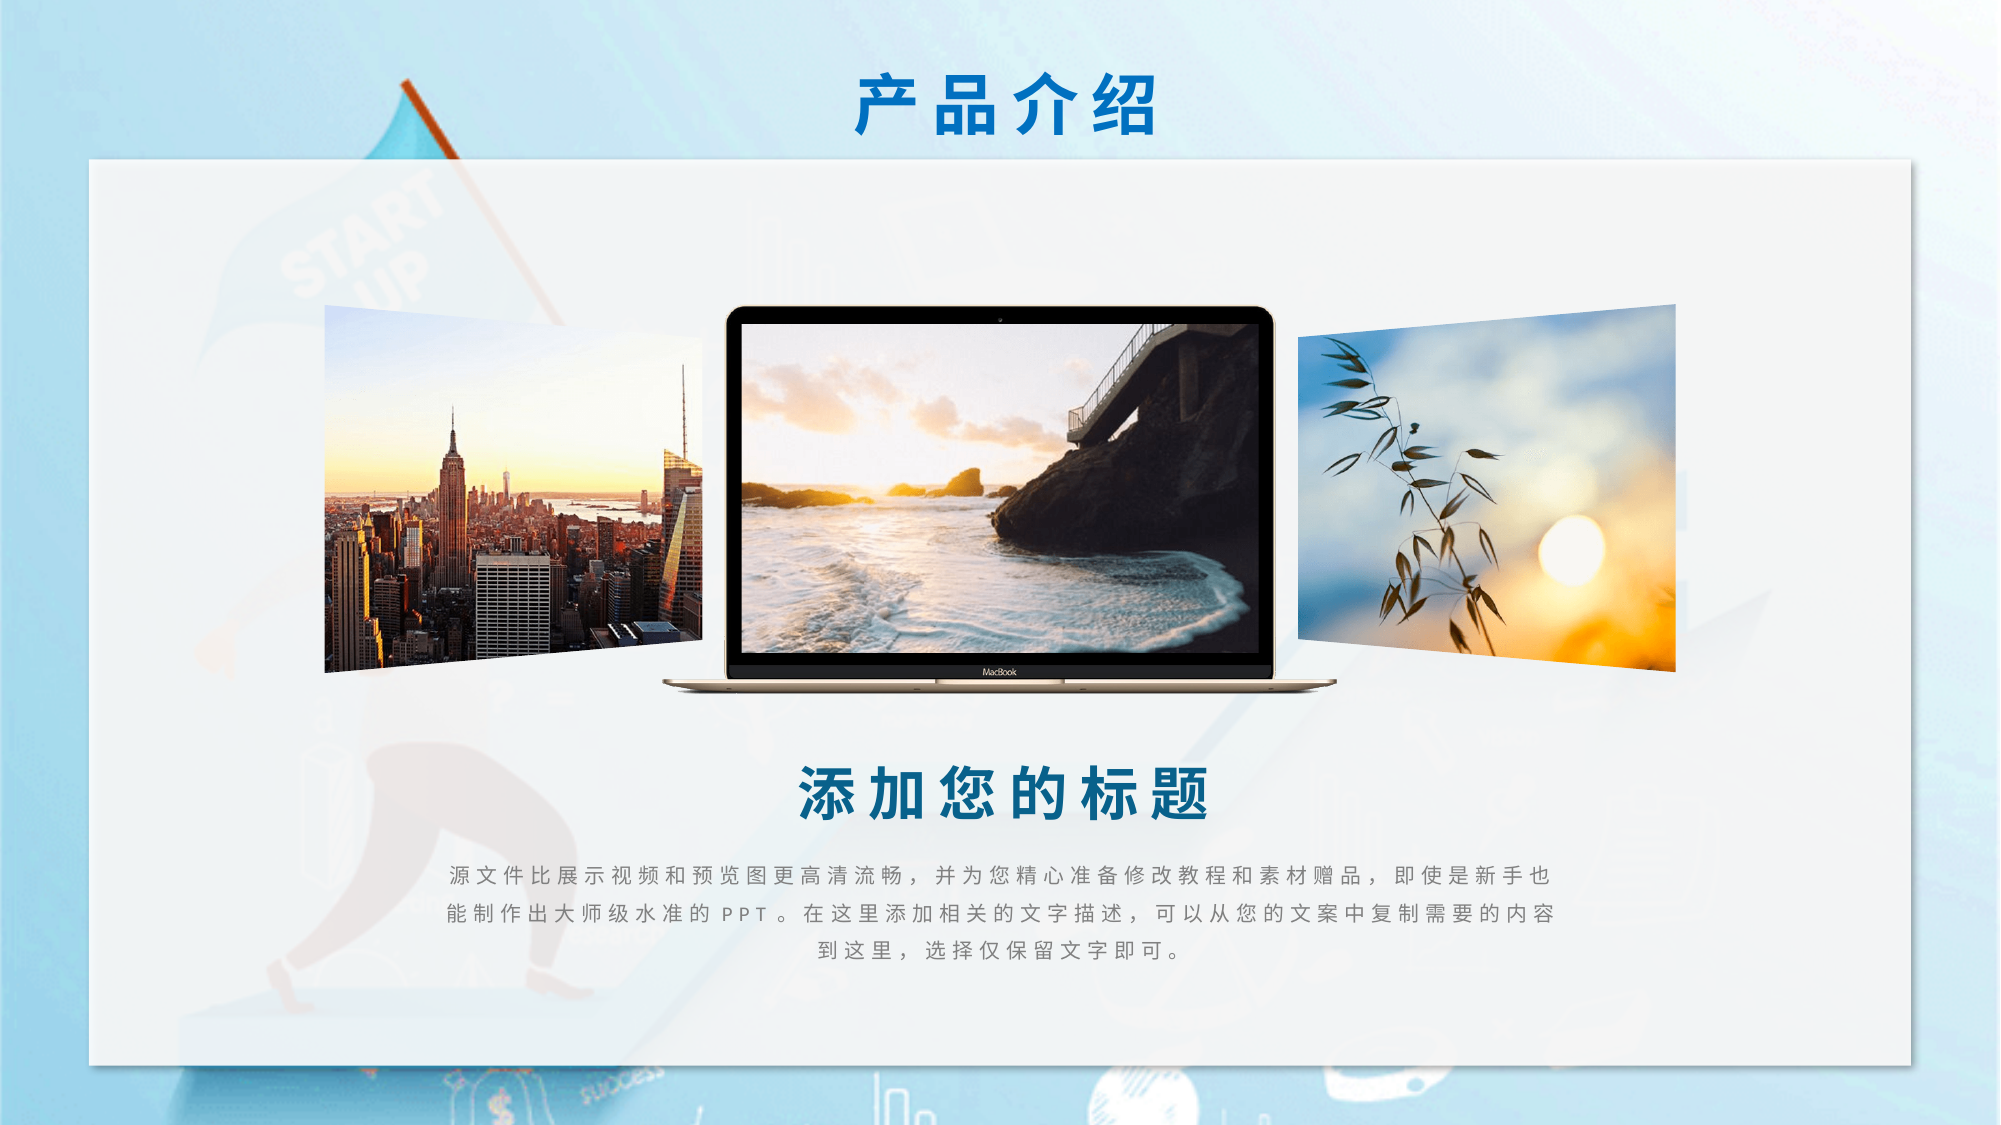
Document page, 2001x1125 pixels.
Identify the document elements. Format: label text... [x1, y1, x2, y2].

picture [0, 0, 2000, 1125]
text_box 源文件比展示视频和预览图更高清流畅，并为您精心准备修改教程和素材赠品，即使是新手也能制作出大师级水准的PPT。在这里添加相关的文字描述，可以从您的文案中复制需要的内容到这里，选择仅保留文字即可。 [429, 843, 1578, 971]
text_box 产品介绍 [738, 57, 1273, 149]
text_box 添加您的标题 [782, 735, 1225, 835]
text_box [662, 304, 1337, 694]
text_box [1337, 303, 1677, 674]
text_box [323, 303, 662, 675]
